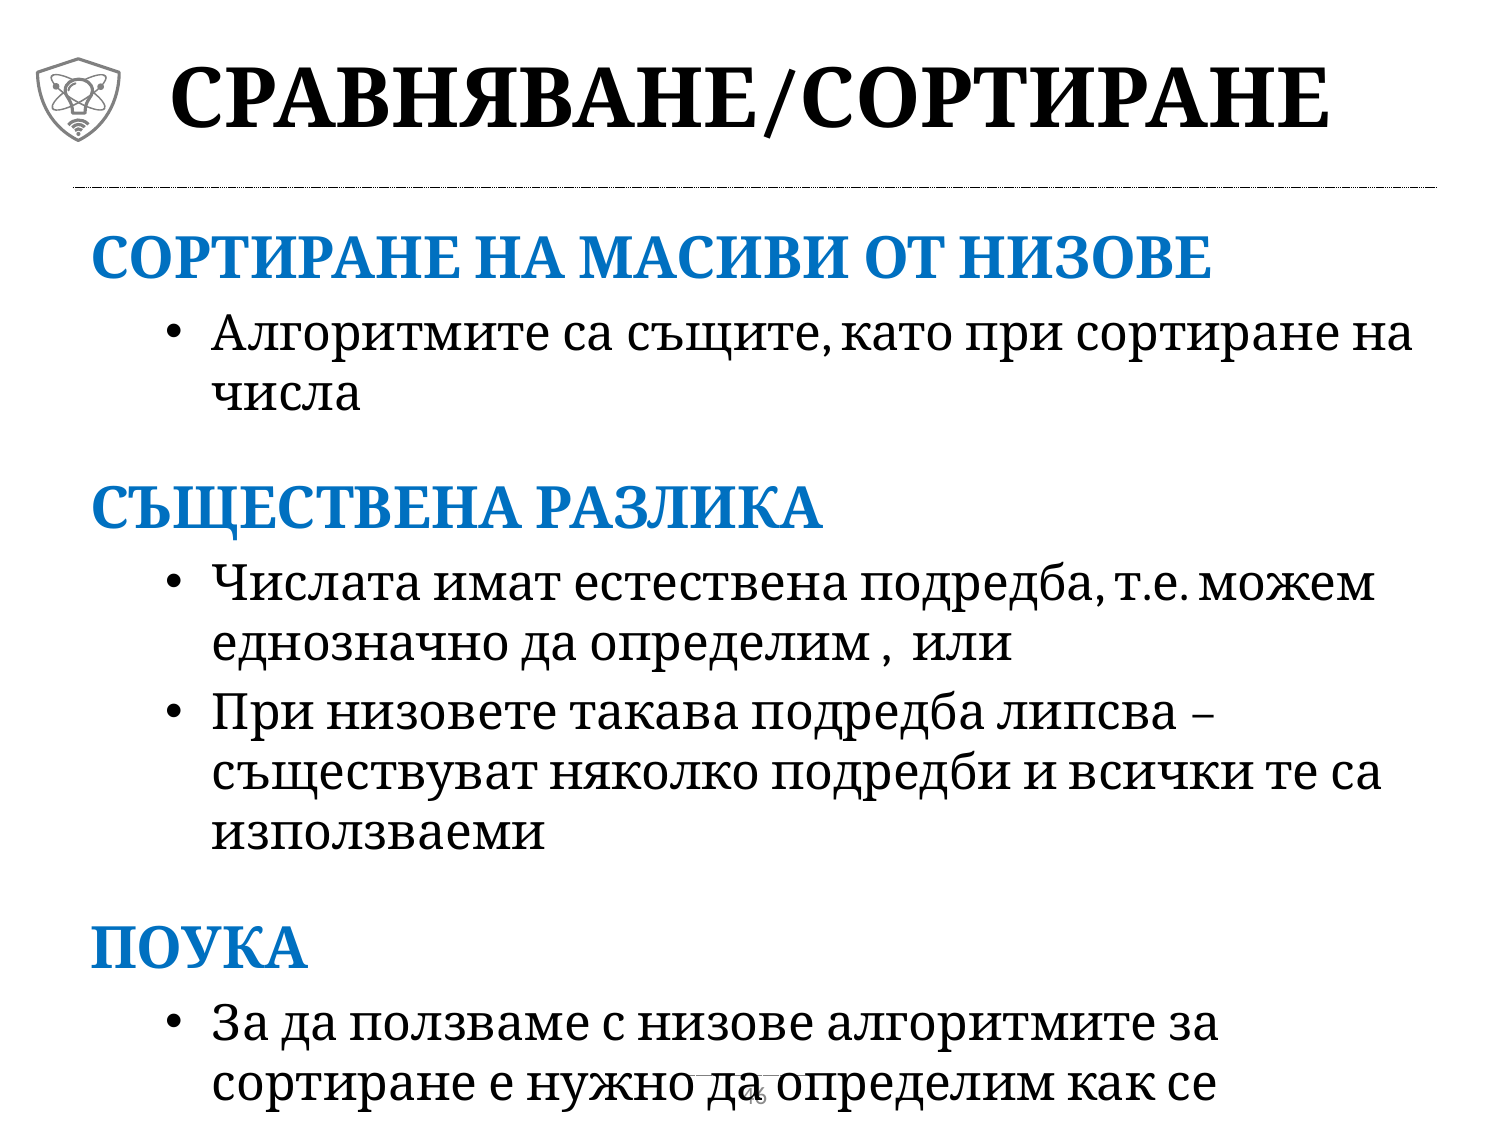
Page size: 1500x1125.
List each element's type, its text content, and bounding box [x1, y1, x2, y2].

slide_number 46 [579, 1065, 930, 1125]
title Сравняване/сортиране [0, 0, 1500, 188]
